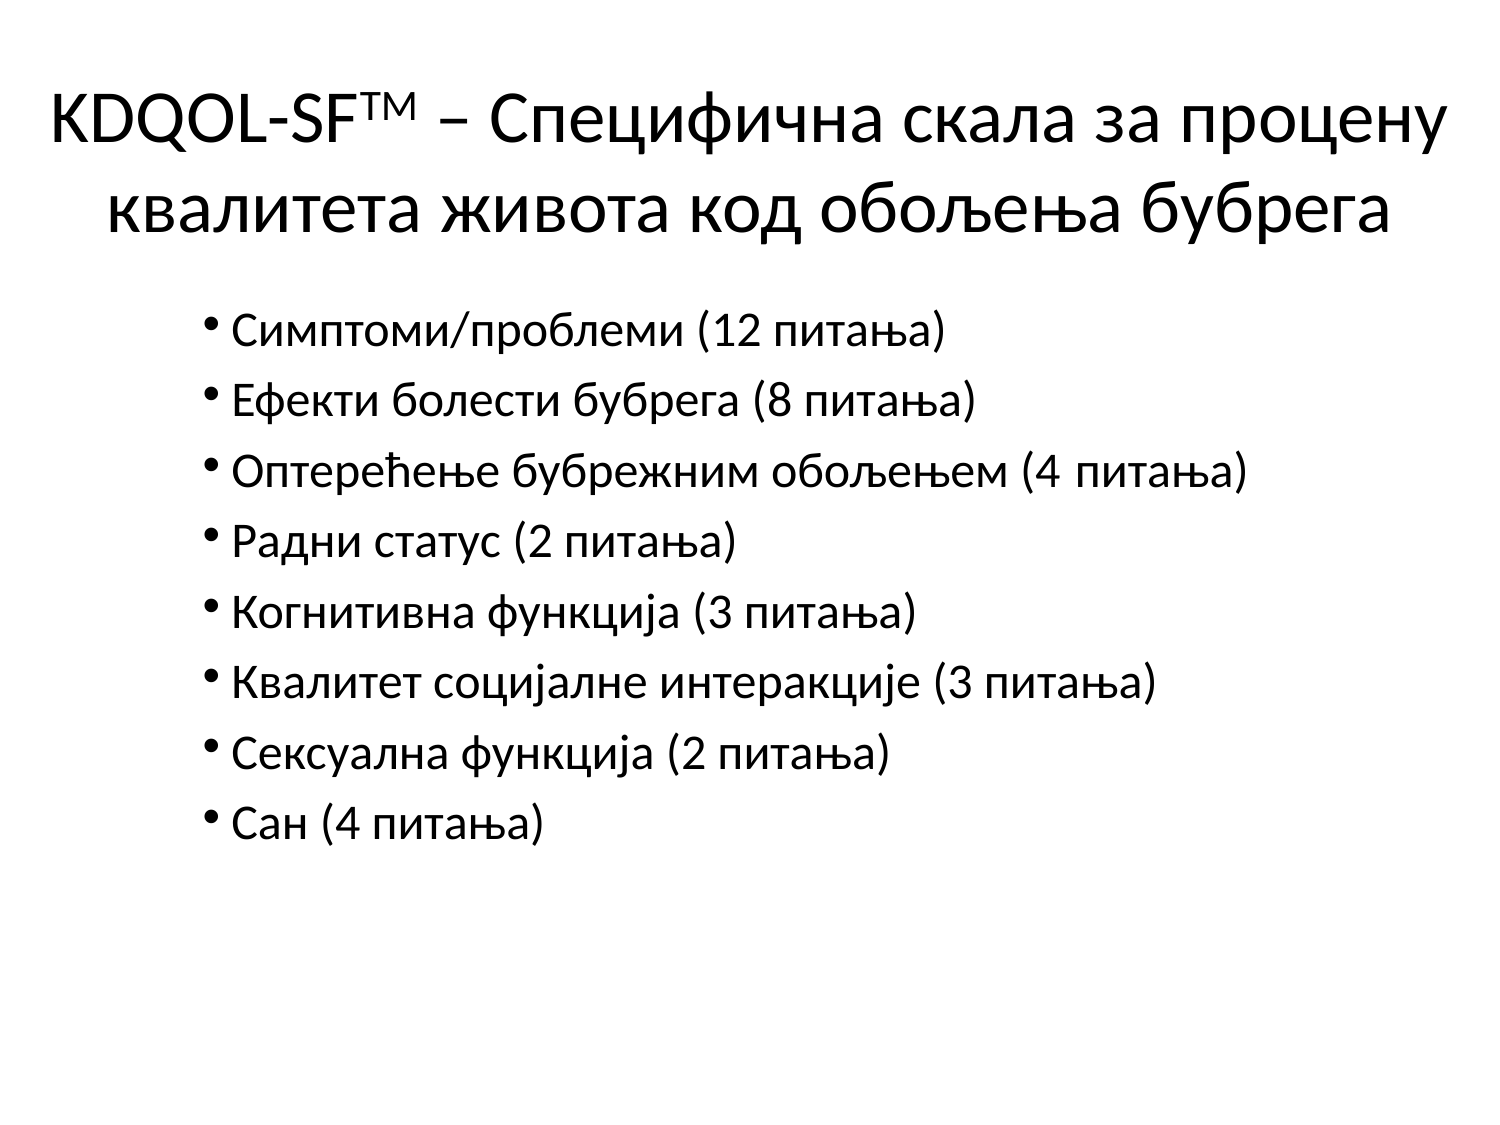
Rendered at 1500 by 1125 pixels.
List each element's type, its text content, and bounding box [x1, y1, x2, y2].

title KDQOL-SFTM – Специфична скала за процену квалитета живота код обољења бубрега [0, 70, 1500, 246]
list Симптоми/проблеми (12 питања) Ефекти болести бубрега (8 питања) Оптерећење бубрежним обољењем (4 питања) Радни статус (2 питања) Когнитивна функција (3 питања) Квалитет социјалне интеракције (3 питања) Сексуална функција (2 питања) Сан (4 питања) [187, 312, 1447, 988]
